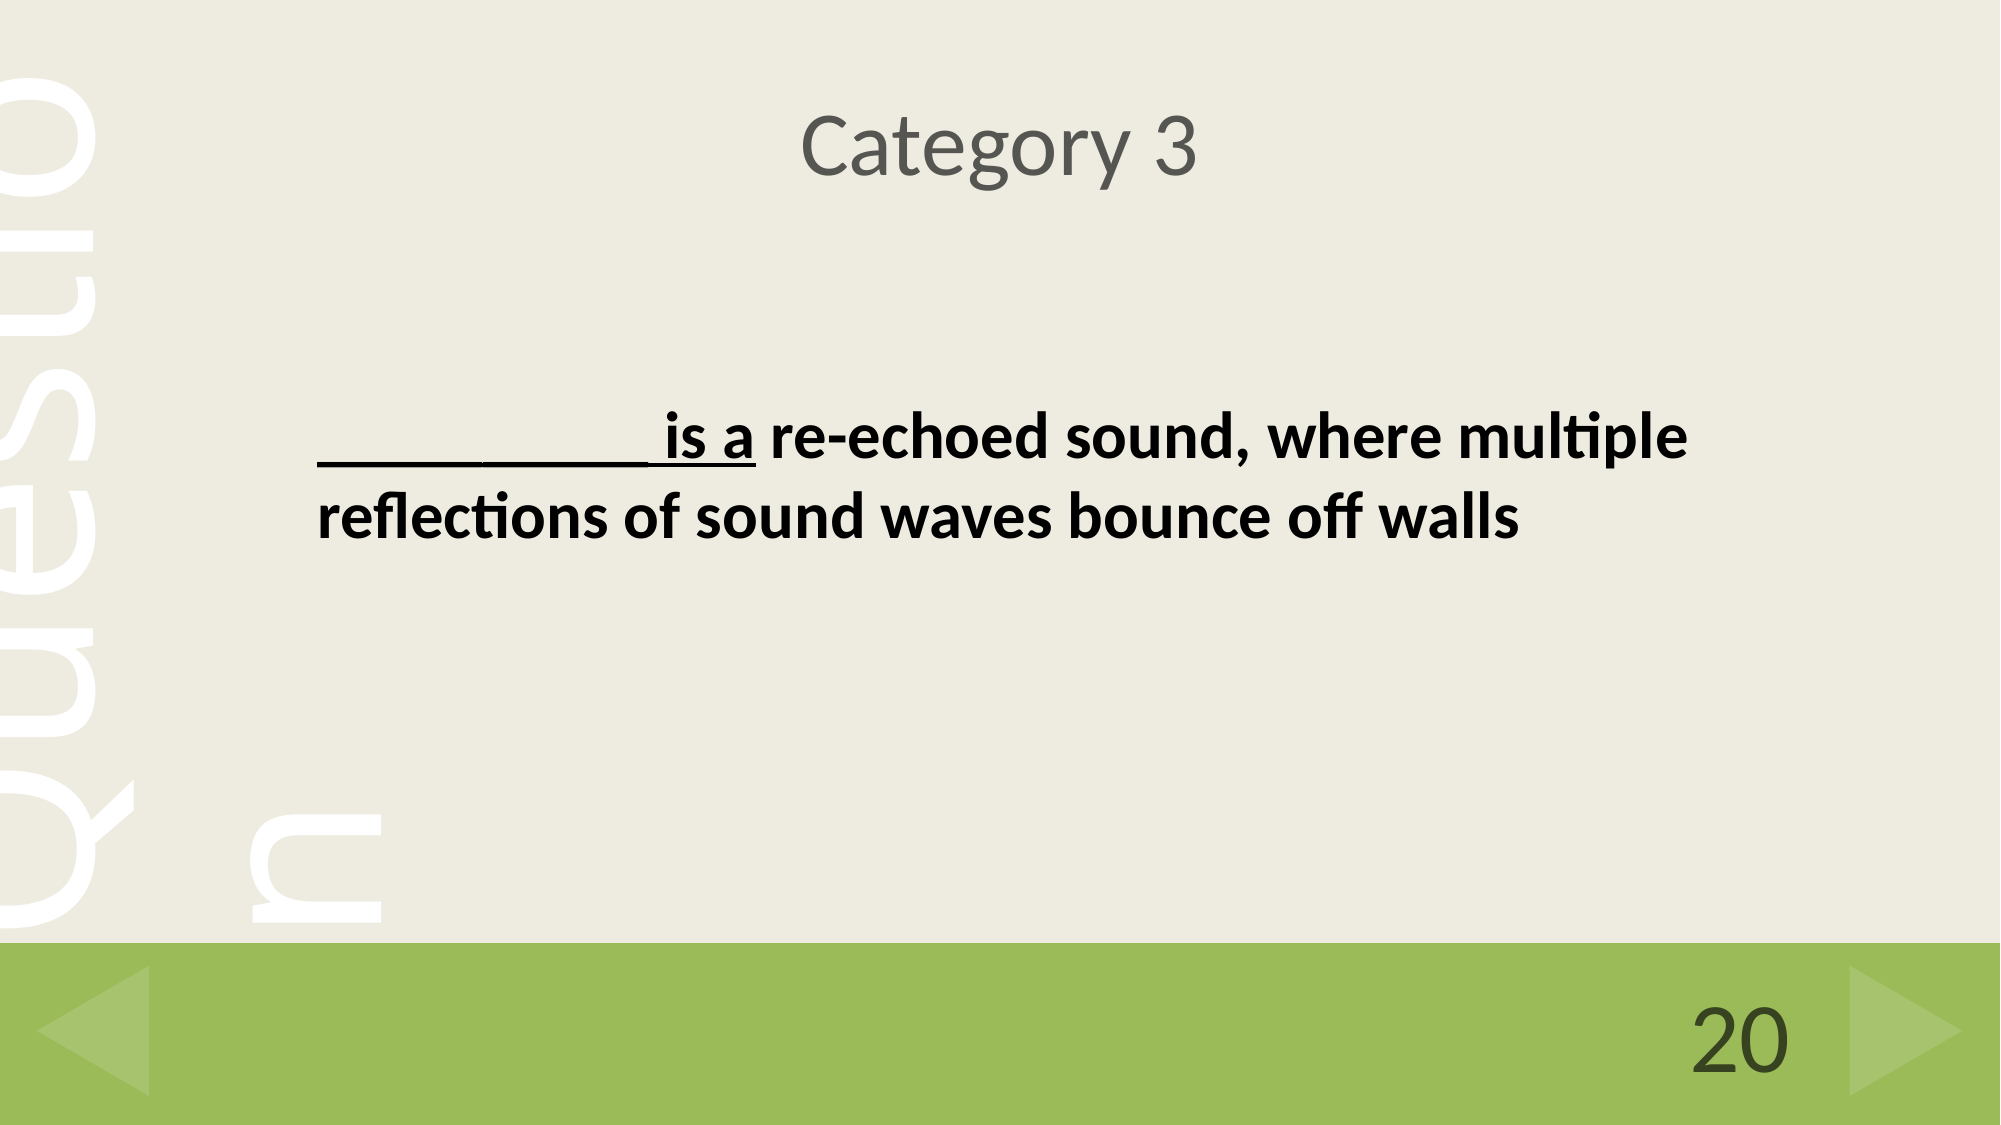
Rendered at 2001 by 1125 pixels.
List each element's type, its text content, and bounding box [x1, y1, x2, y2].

title Category 3 [99, 45, 1900, 233]
list 20 [1494, 967, 1806, 1097]
list __________ is a re-echoed sound, where multiple reflections of sound waves bounce off walls [302, 307, 1760, 636]
